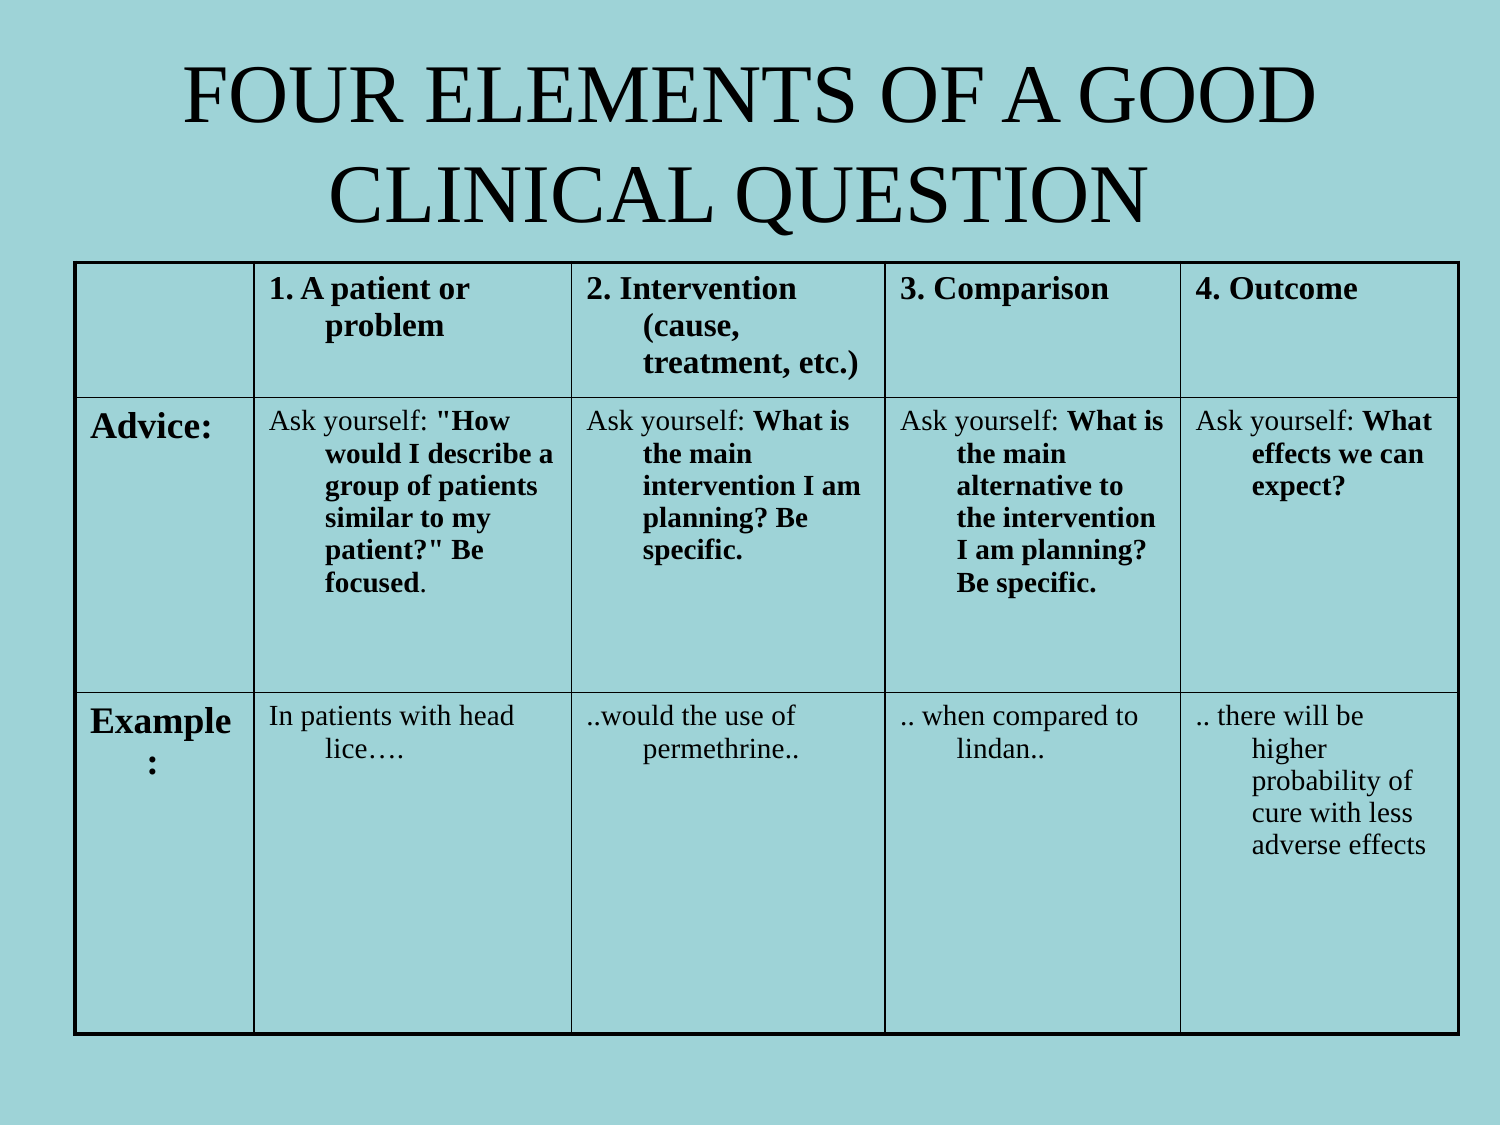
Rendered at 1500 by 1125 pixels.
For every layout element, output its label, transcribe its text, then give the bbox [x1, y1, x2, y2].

table_cell Ask yourself: What is the main alternative to the intervention I am planning? Be specific. [886, 398, 1180, 692]
table_cell Ask yourself: What is the main intervention I am planning? Be specific. [572, 398, 884, 692]
table_header 4. Outcome [1181, 264, 1457, 397]
table_cell Ask yourself: What effects we can expect? [1181, 398, 1457, 692]
table_cell ..would the use of permethrine.. [572, 693, 884, 1032]
table_header 2. Intervention (cause, treatment, etc.) [572, 264, 884, 397]
title FOUR ELEMENTS OF A GOOD CLINICAL QUESTION [75, 45, 1425, 233]
table_header 1. A patient or problem [255, 264, 571, 397]
table_cell Example: [77, 693, 253, 1032]
table_cell Advice: [77, 398, 253, 692]
table_header [77, 264, 253, 397]
table_cell .. there will be higher probability of cure with less adverse effects [1181, 693, 1457, 1032]
table_cell In patients with head lice…. [255, 693, 571, 1032]
table_cell Ask yourself: "How would I describe a group of patients similar to my patient?" Be focused. [255, 398, 571, 692]
table_cell .. when compared to lindan.. [886, 693, 1180, 1032]
table_header 3. Comparison [886, 264, 1180, 397]
